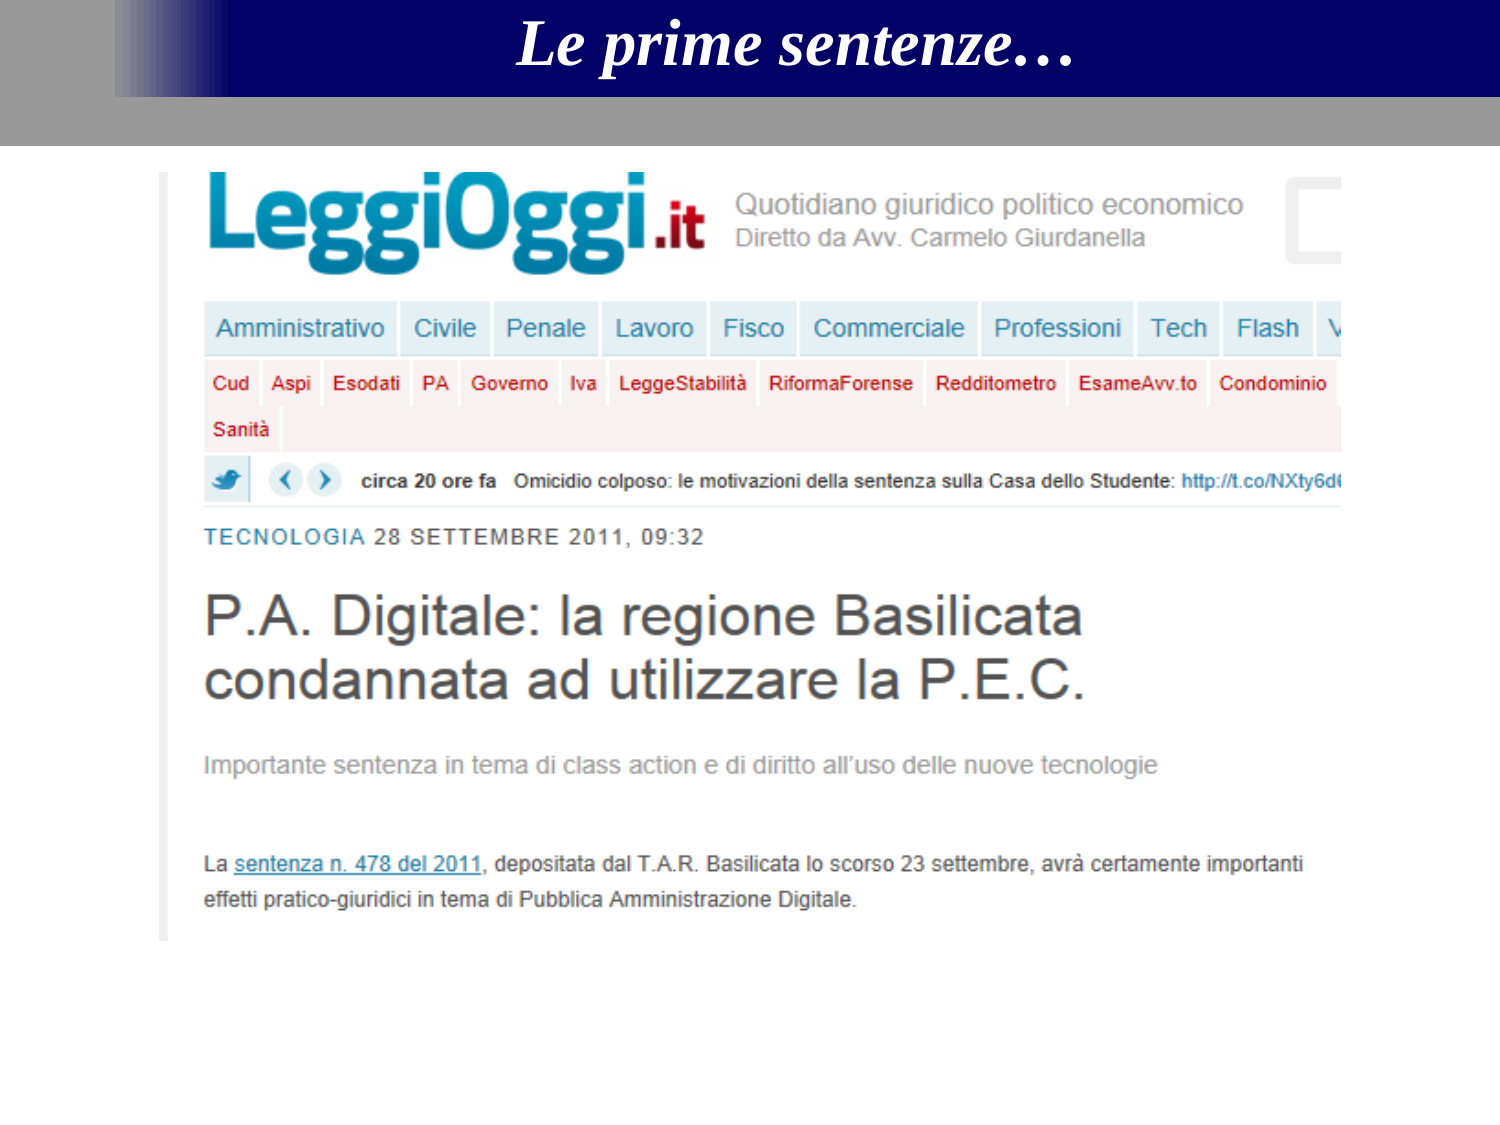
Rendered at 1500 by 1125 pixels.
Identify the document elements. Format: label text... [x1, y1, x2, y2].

picture [0, 0, 1500, 1125]
text_box Le prime sentenze… [93, 0, 1500, 129]
